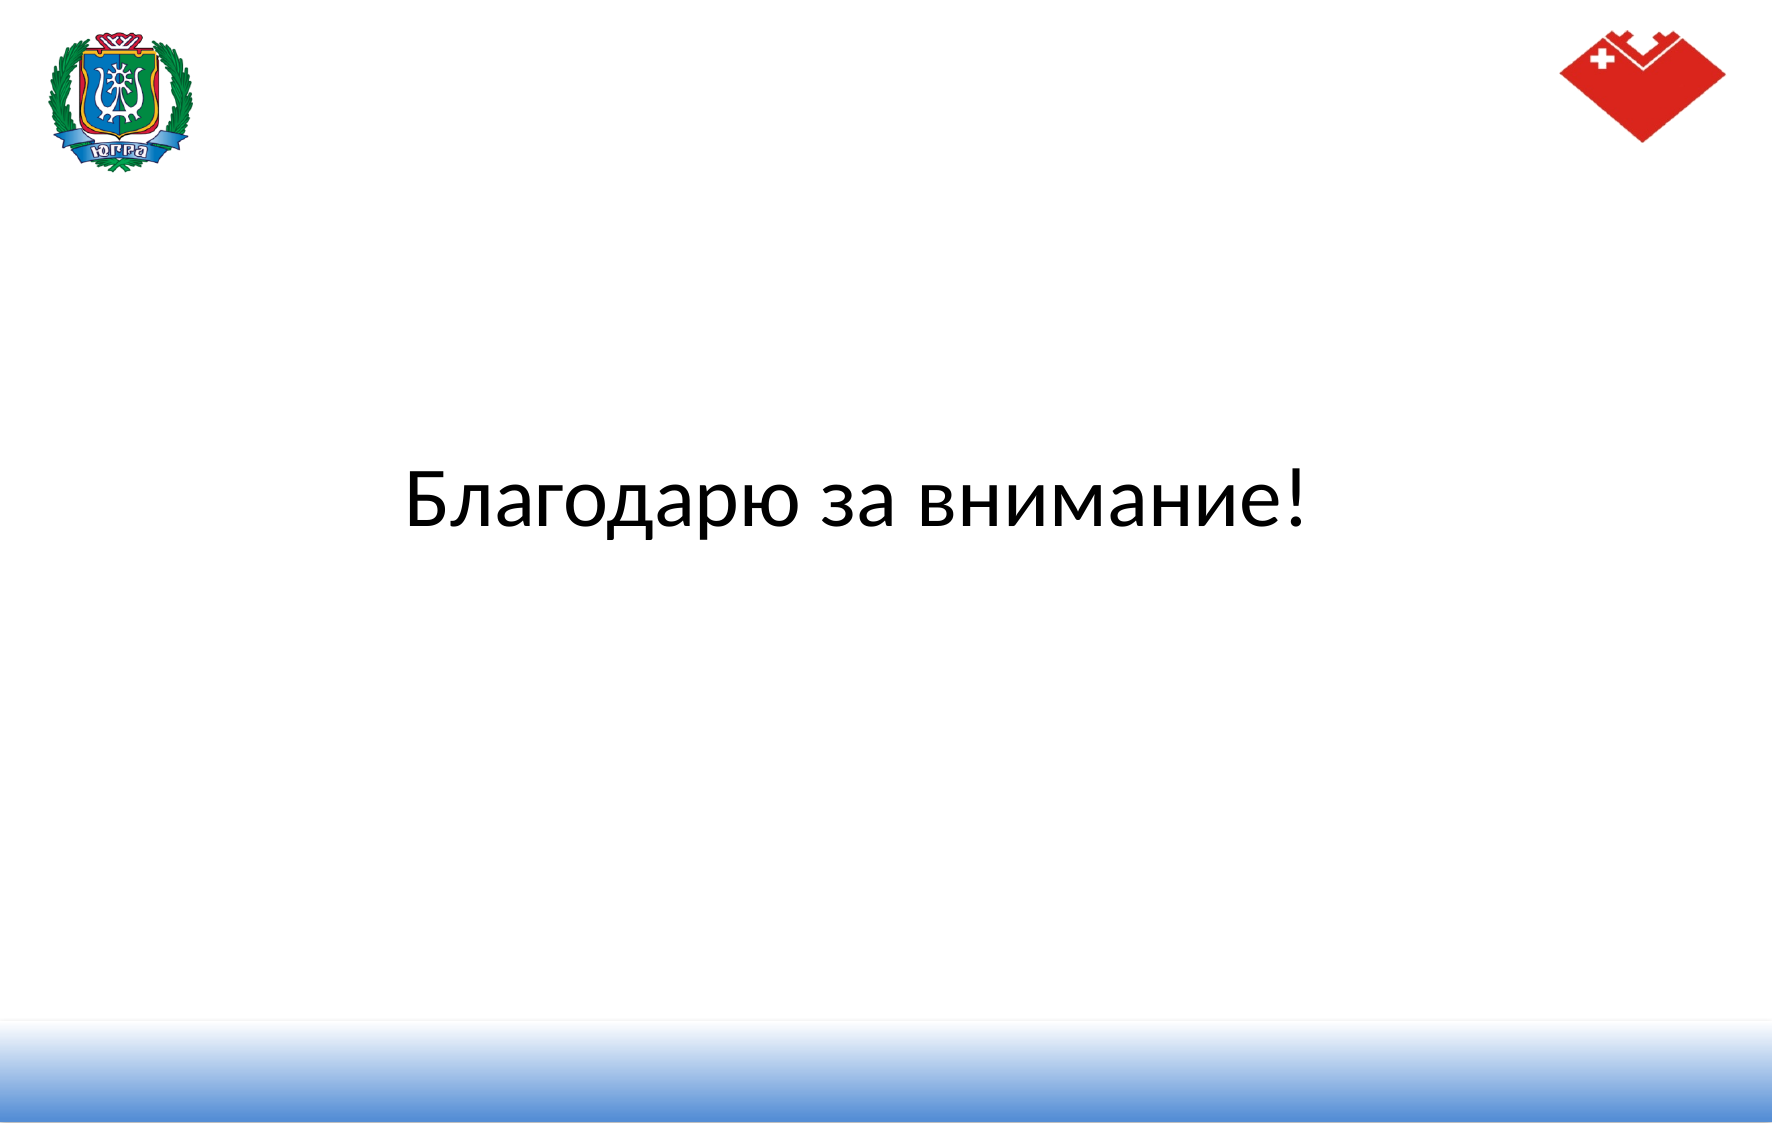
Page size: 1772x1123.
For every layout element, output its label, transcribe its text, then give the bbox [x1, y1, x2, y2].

picture [48, 30, 193, 173]
title Благодарю за внимание! [94, 383, 1623, 601]
picture [1555, 30, 1730, 145]
